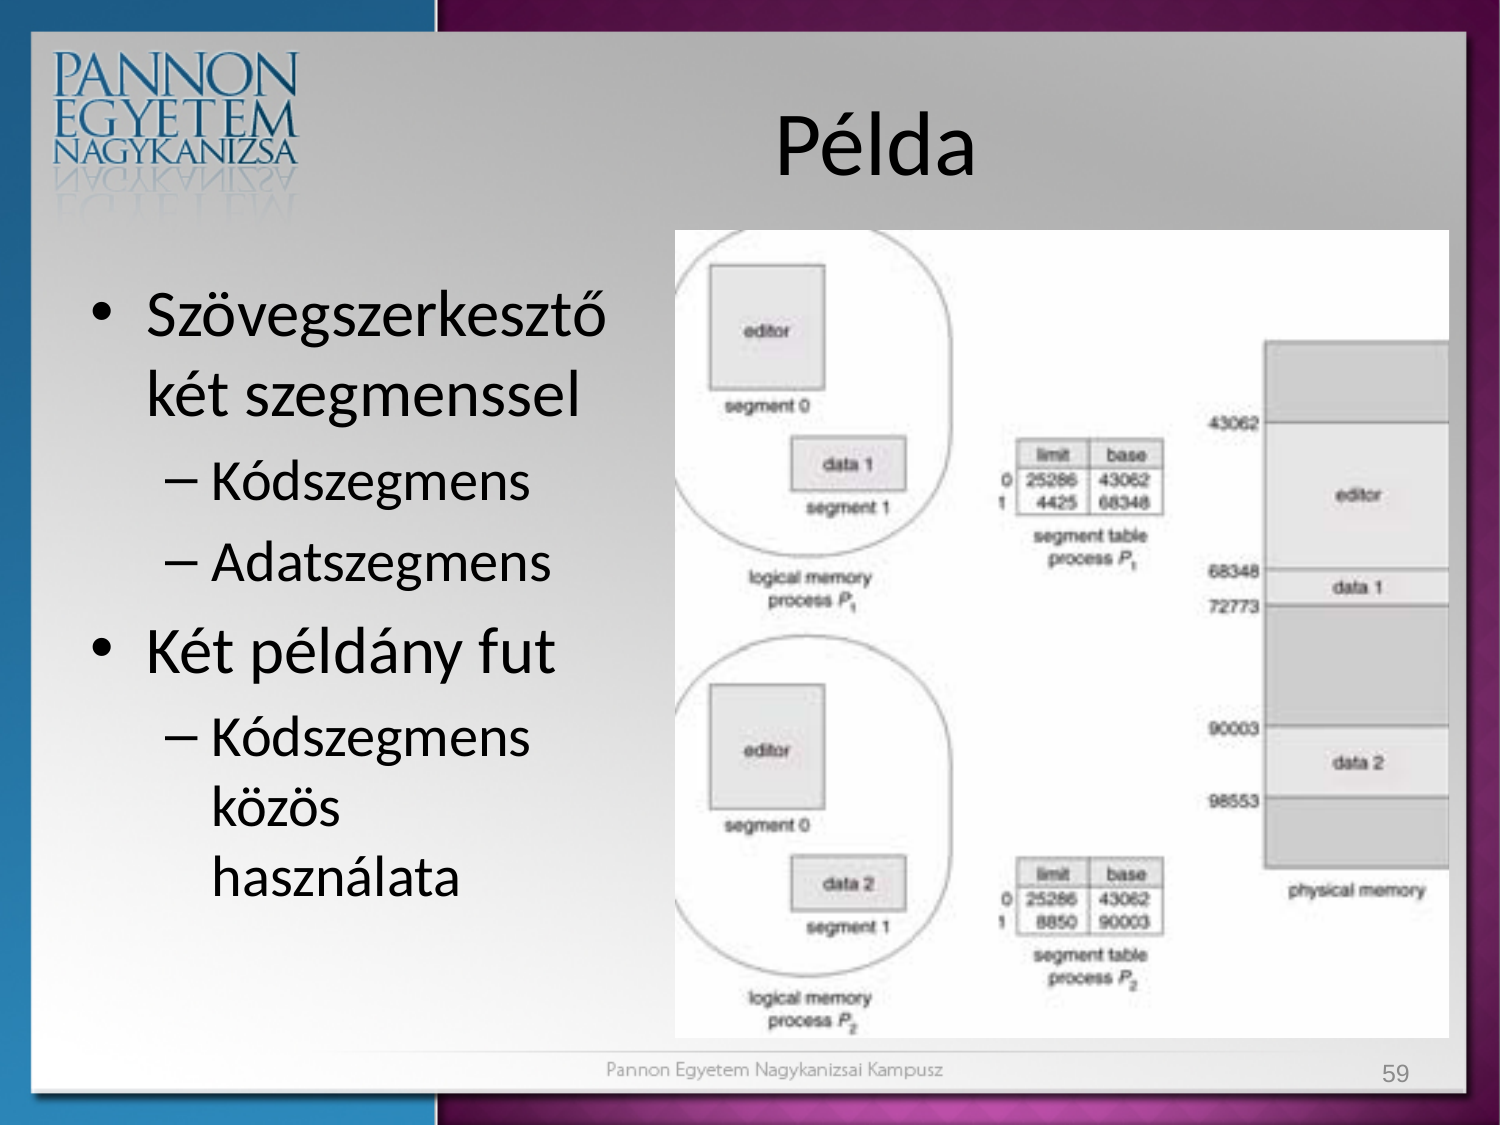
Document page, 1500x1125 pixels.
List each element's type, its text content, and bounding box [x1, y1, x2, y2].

slide_number 59 [1074, 1047, 1425, 1103]
picture [0, 0, 1500, 1125]
list Szövegszerkesztő két szegmenssel Kódszegmens Adatszegmens Két példány fut Kódszegmens közös használata [75, 262, 669, 1038]
title Példa [328, 45, 1425, 233]
